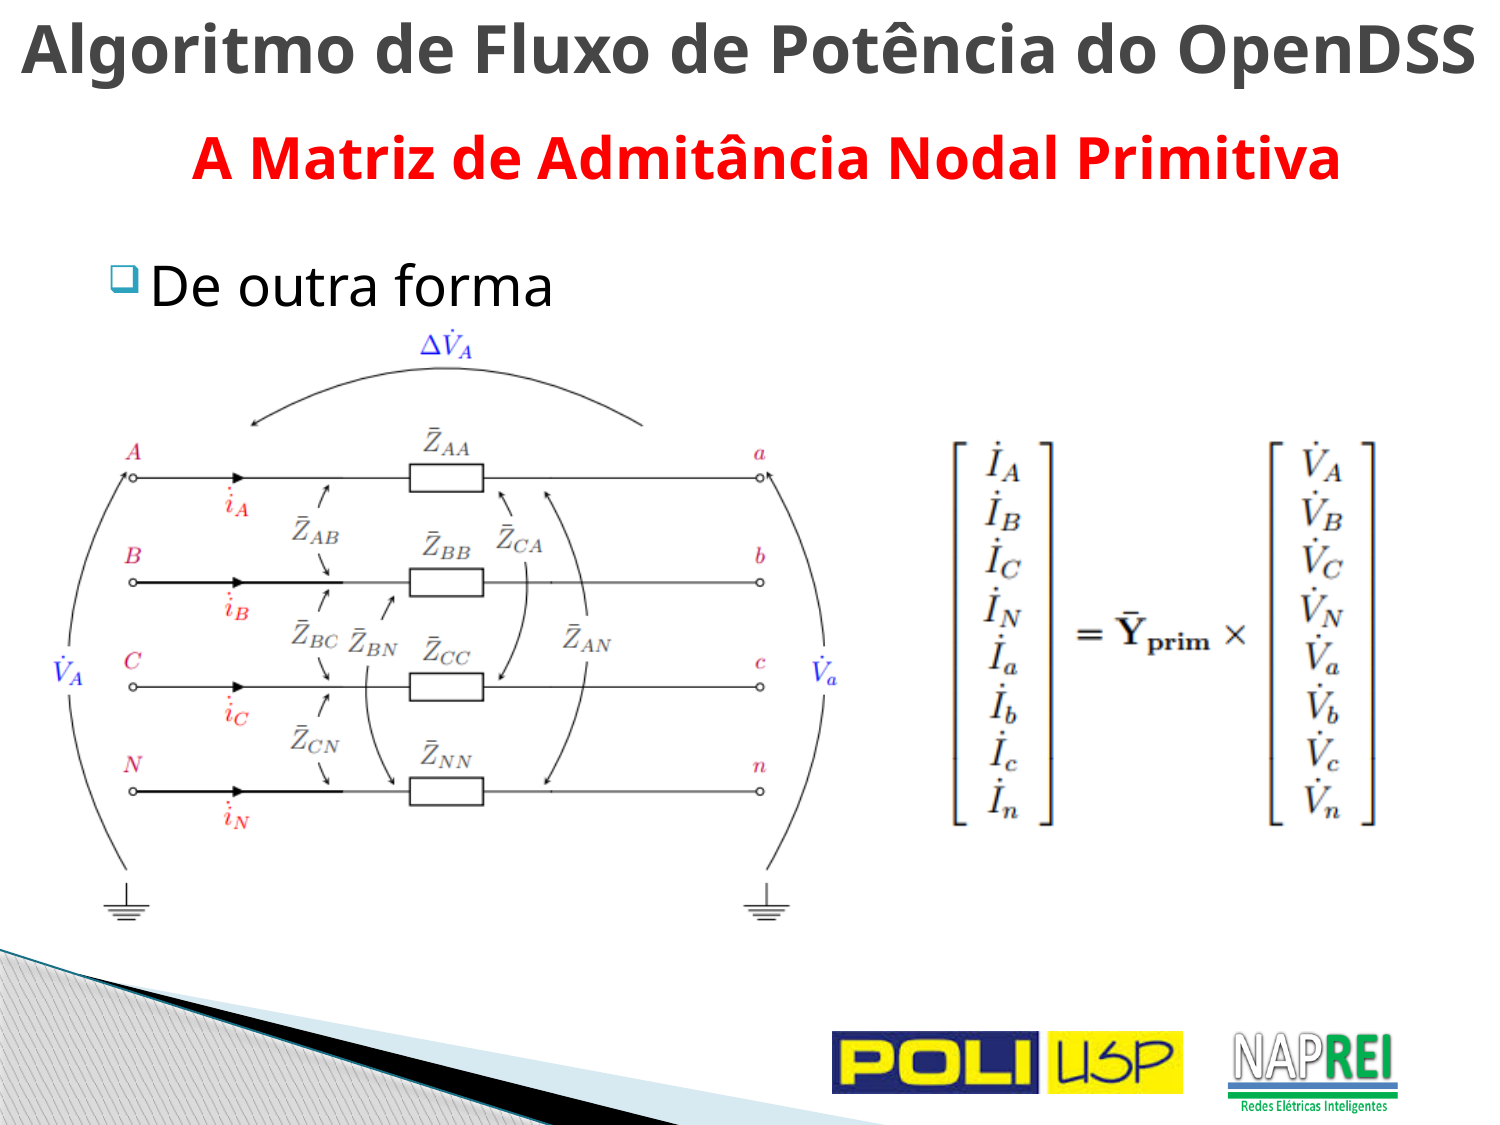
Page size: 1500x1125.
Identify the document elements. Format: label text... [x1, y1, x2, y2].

picture [832, 1031, 1183, 1094]
picture [1222, 1031, 1399, 1114]
picture [0, 312, 890, 945]
text_box A Matriz de Admitância Nodal Primitiva [17, 114, 1500, 199]
list De outra forma [75, 243, 1425, 986]
picture [925, 410, 1389, 847]
text_box Algoritmo de Fluxo de Potência do OpenDSS [0, 0, 1500, 114]
